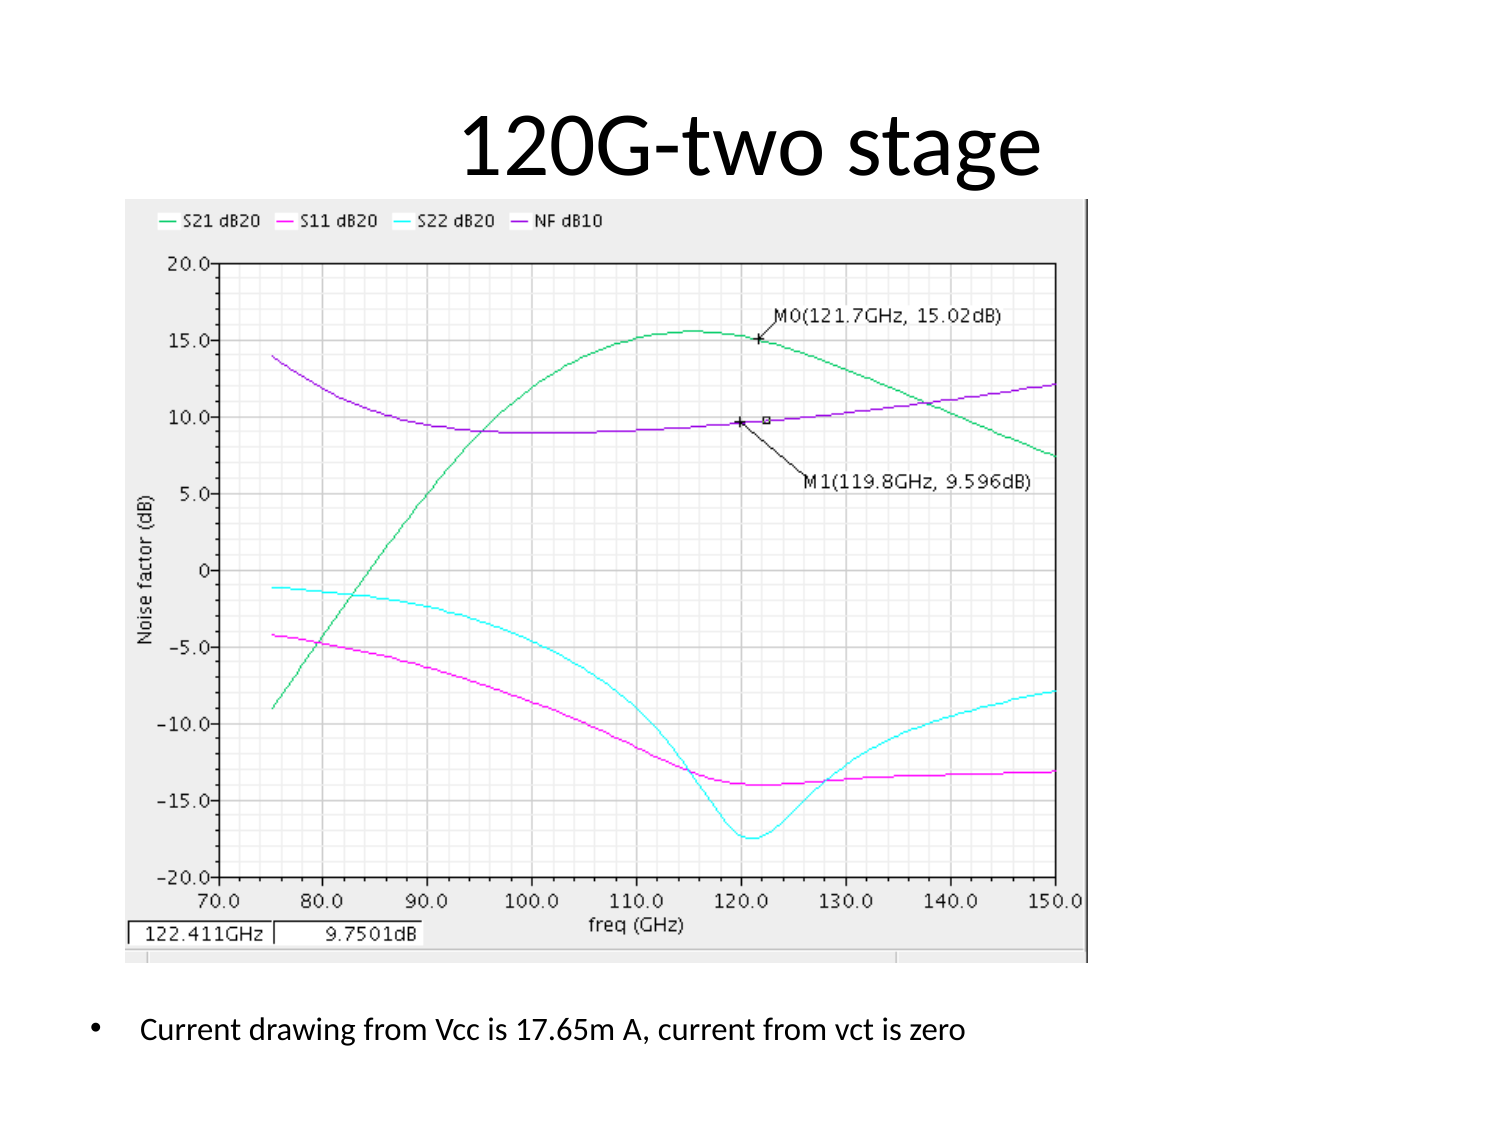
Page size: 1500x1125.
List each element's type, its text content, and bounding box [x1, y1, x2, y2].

picture [124, 199, 1088, 963]
list Current drawing from Vcc is 17.65m A, current from vct is zero [75, 999, 1425, 1055]
title 120G-two stage [75, 45, 1425, 233]
